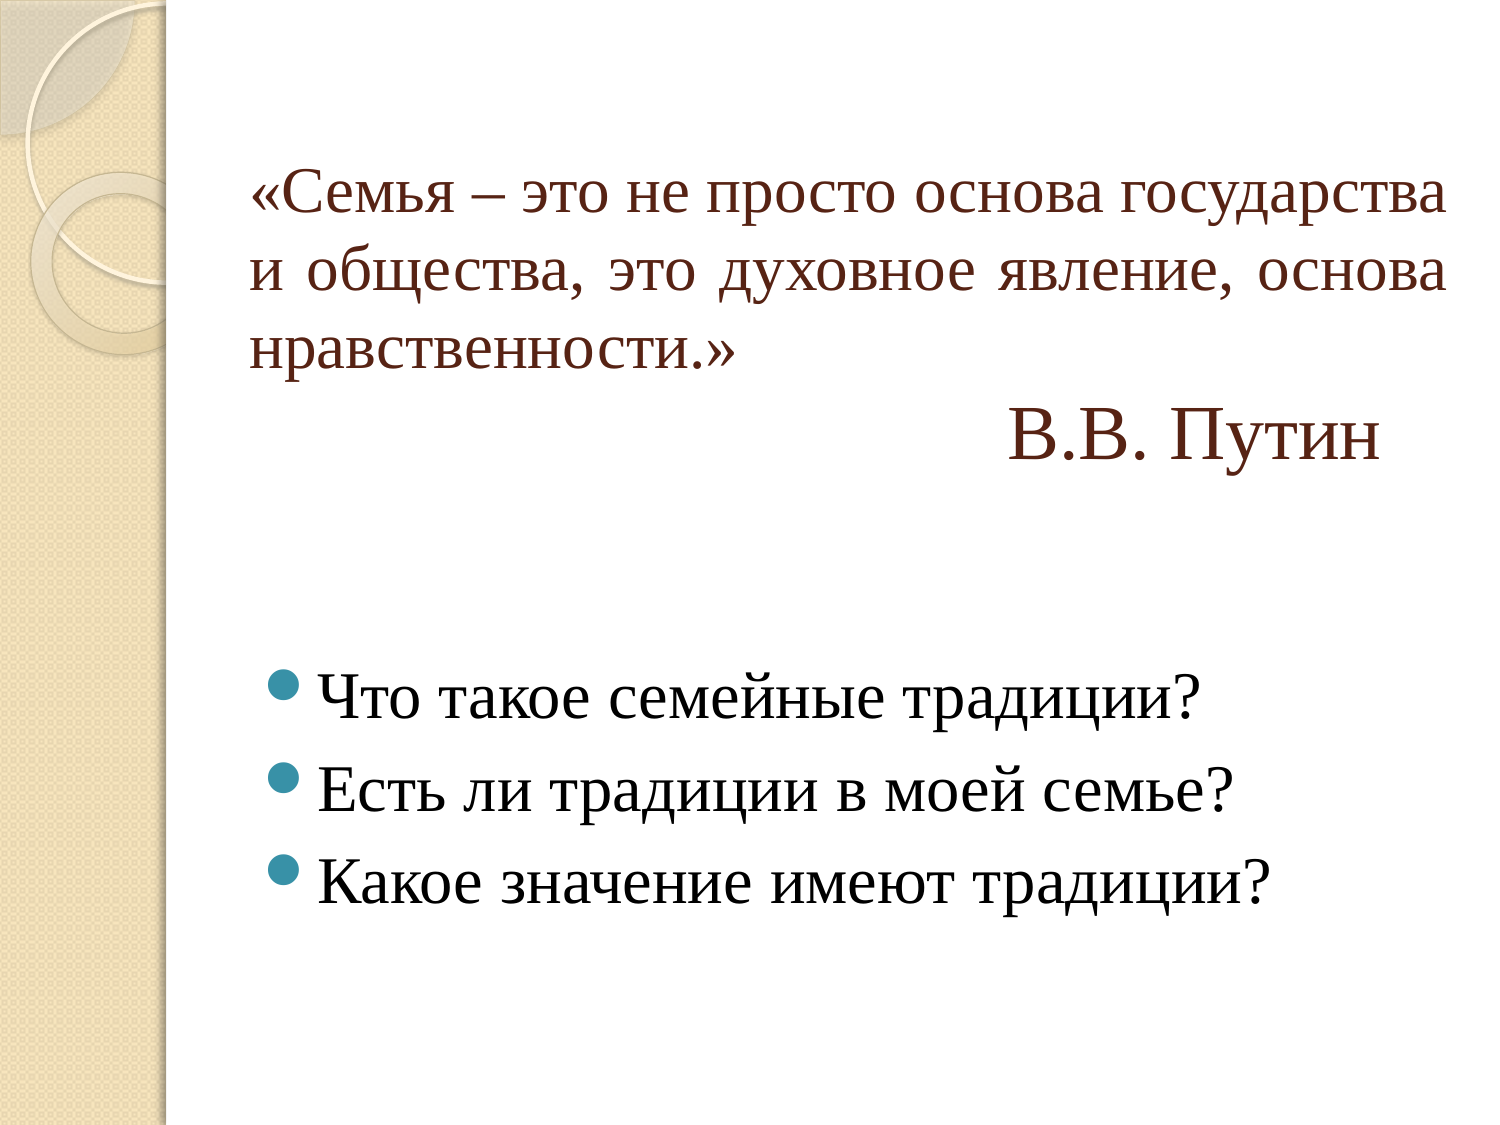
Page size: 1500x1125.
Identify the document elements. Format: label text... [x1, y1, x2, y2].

title «Семья – это не просто основа государства и общества, это духовное явление, основа нравственности.» В.В. Путин [234, 82, 1465, 541]
list Что такое семейные традиции? Есть ли традиции в моей семье? Какое значение имеют традиции? [235, 644, 1466, 1025]
